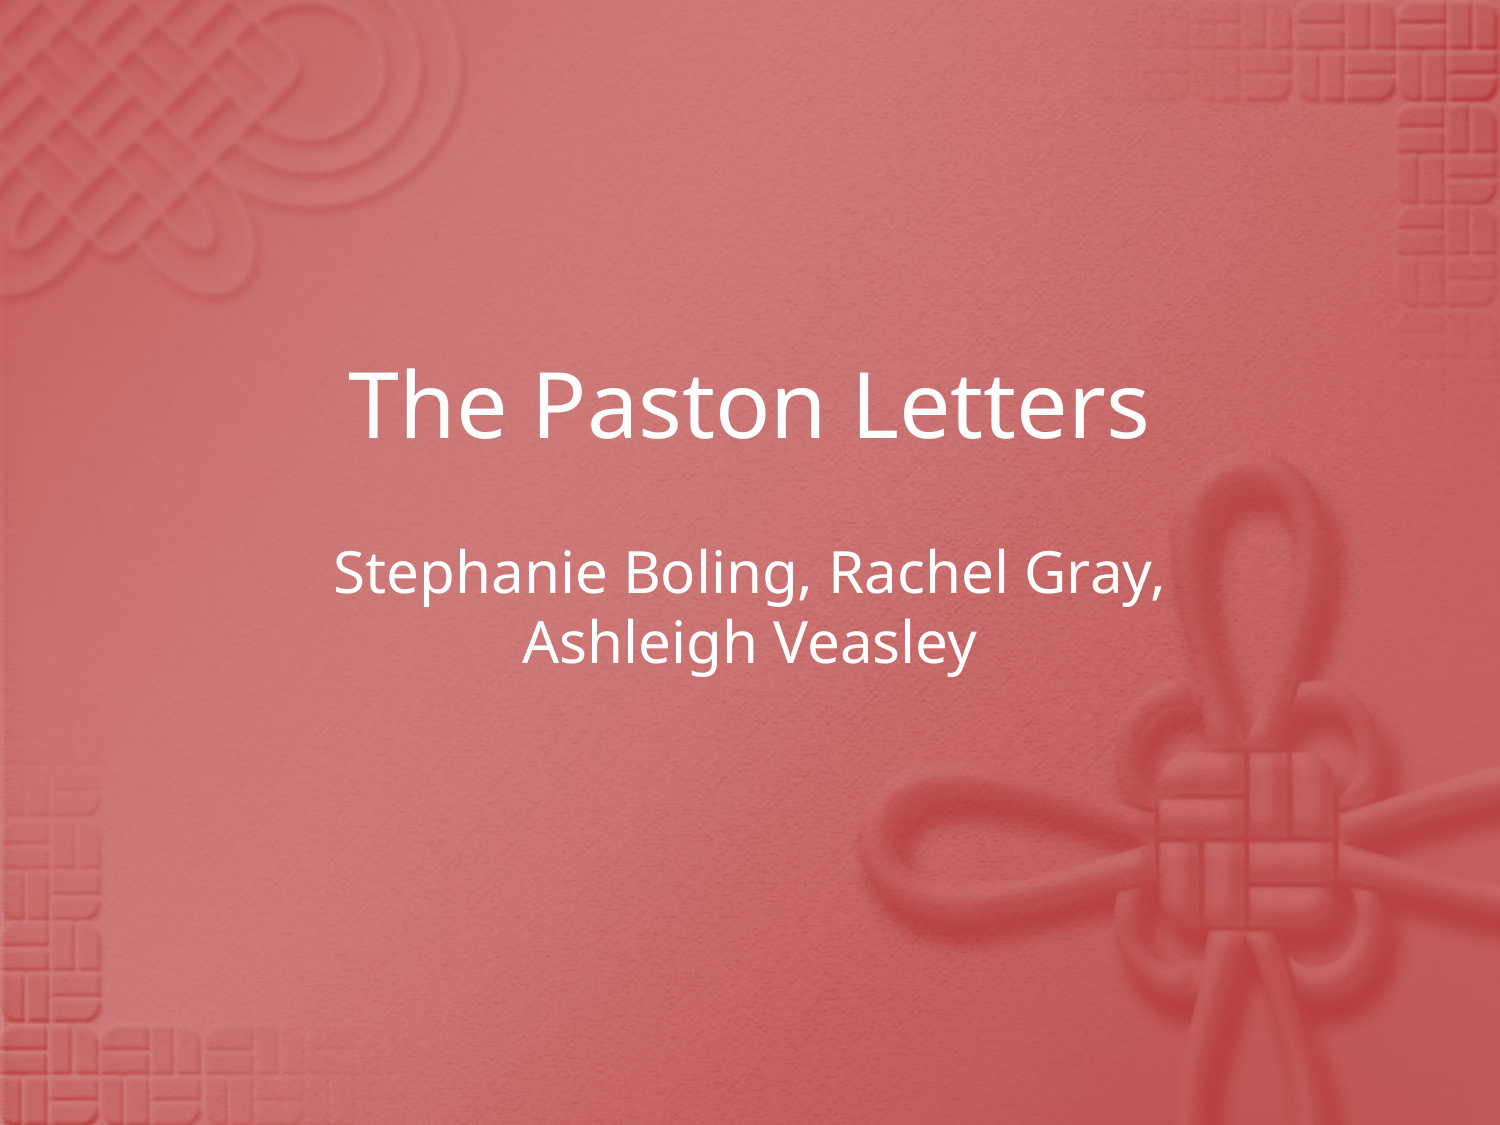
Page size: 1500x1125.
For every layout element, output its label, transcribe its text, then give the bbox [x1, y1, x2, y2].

subtitle Stephanie Boling, Rachel Gray, Ashleigh Veasley [266, 527, 1234, 774]
title The Paston Letters [112, 281, 1388, 523]
